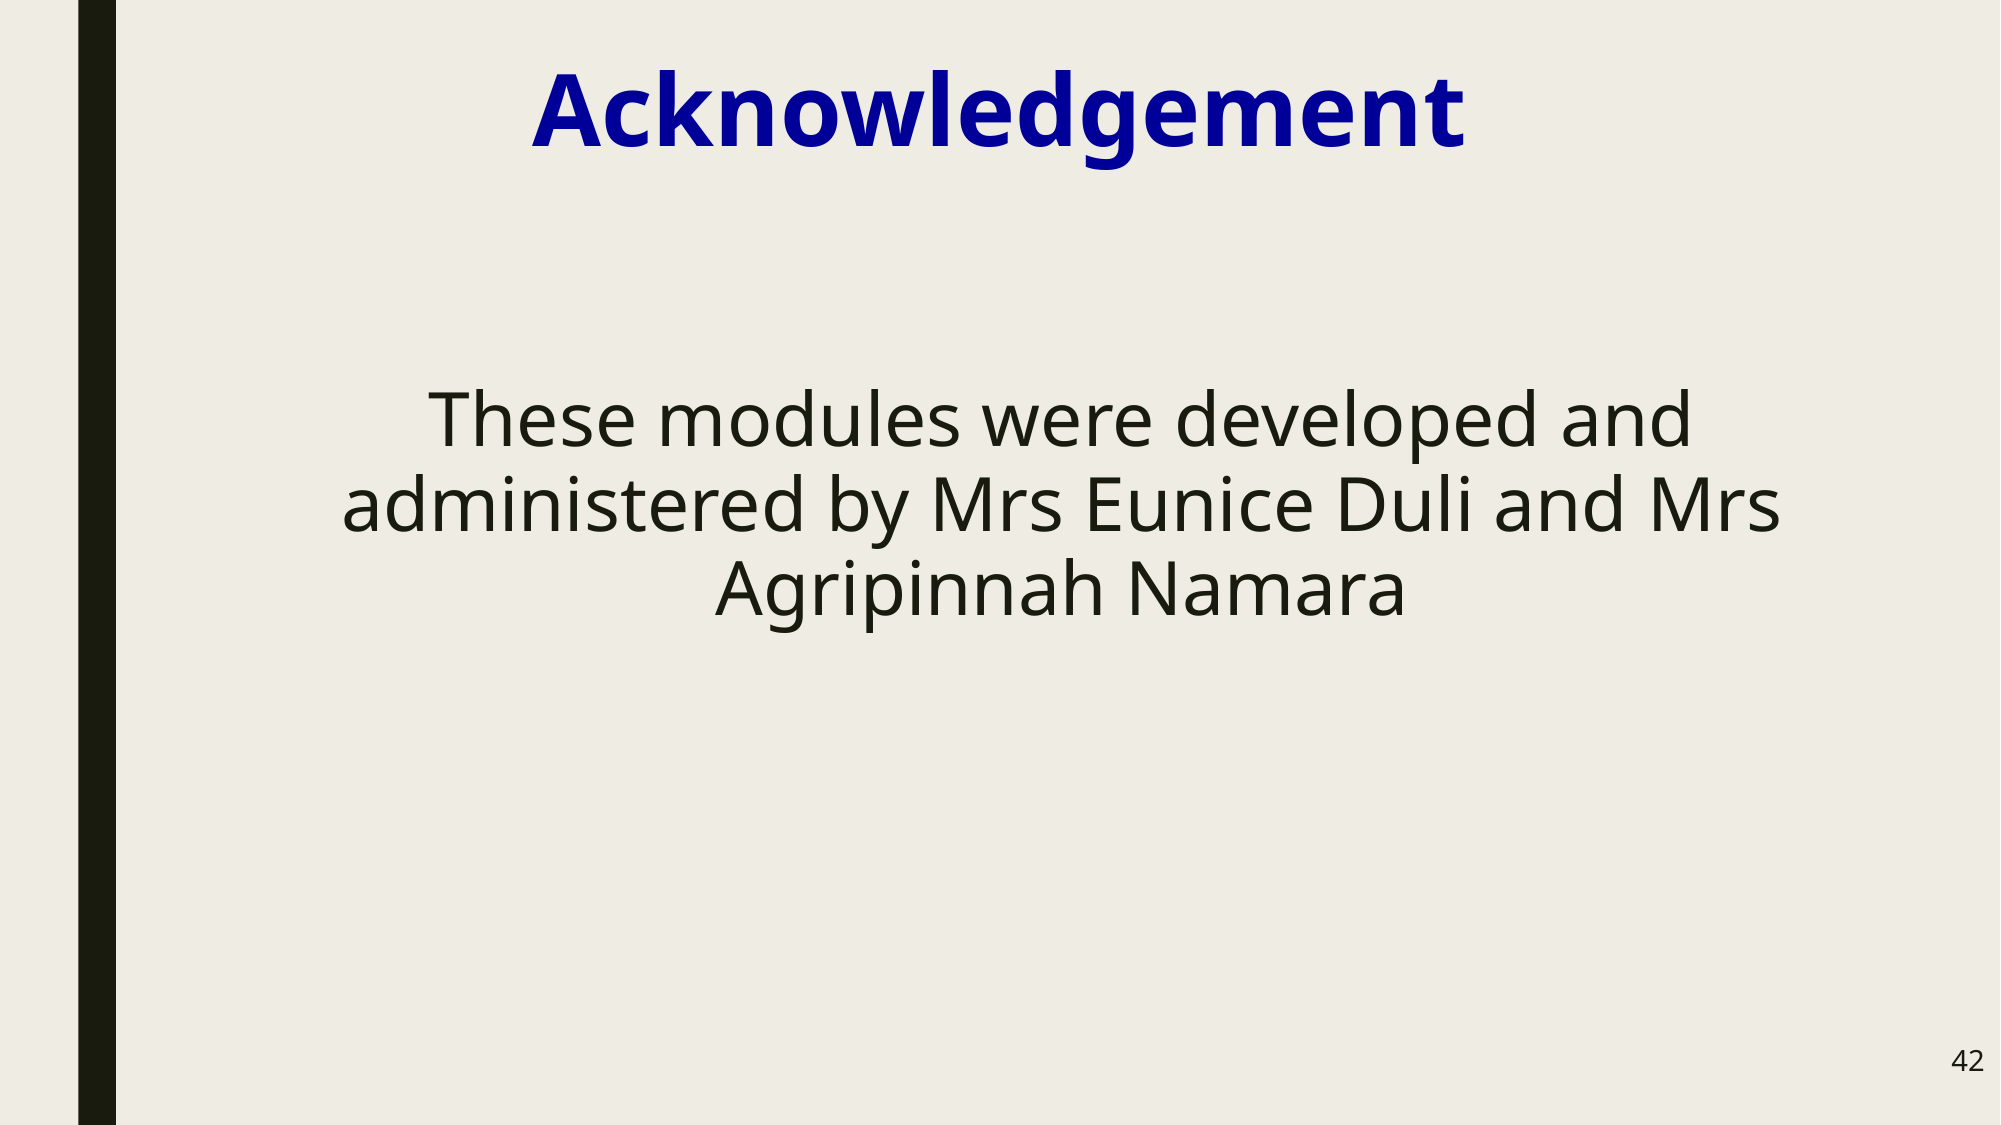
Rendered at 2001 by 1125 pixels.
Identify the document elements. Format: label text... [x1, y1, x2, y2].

list These modules were developed and administered by Mrs Eunice Duli and Mrs Agripinnah Namara [198, 371, 1926, 803]
title Acknowledgement [212, 53, 1788, 207]
slide_number 42 [1851, 999, 2000, 1125]
